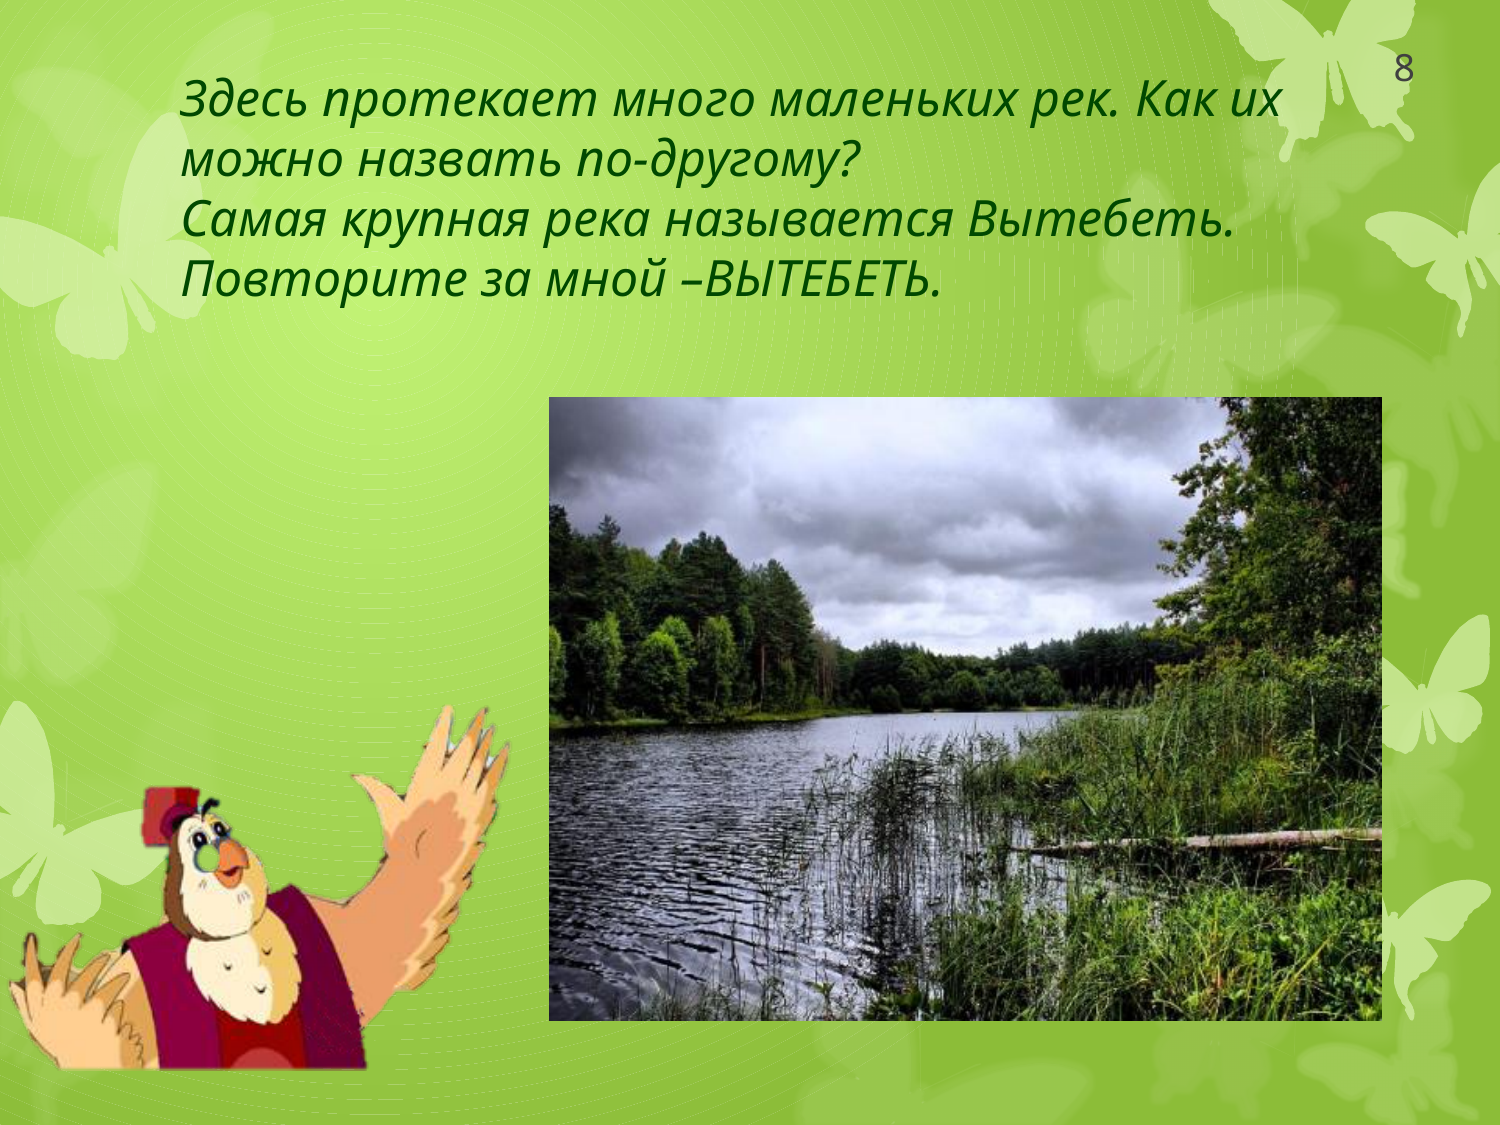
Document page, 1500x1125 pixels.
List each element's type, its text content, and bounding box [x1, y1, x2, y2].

title Здесь протекает много маленьких рек. Как их можно назвать по-другому? Самая крупная река называется Вытебеть. Повторите за мной –ВЫТЕБЕТЬ. [165, 110, 1335, 263]
picture [548, 396, 1383, 1021]
slide_number 8 [1378, 42, 1479, 103]
picture [4, 703, 514, 1071]
